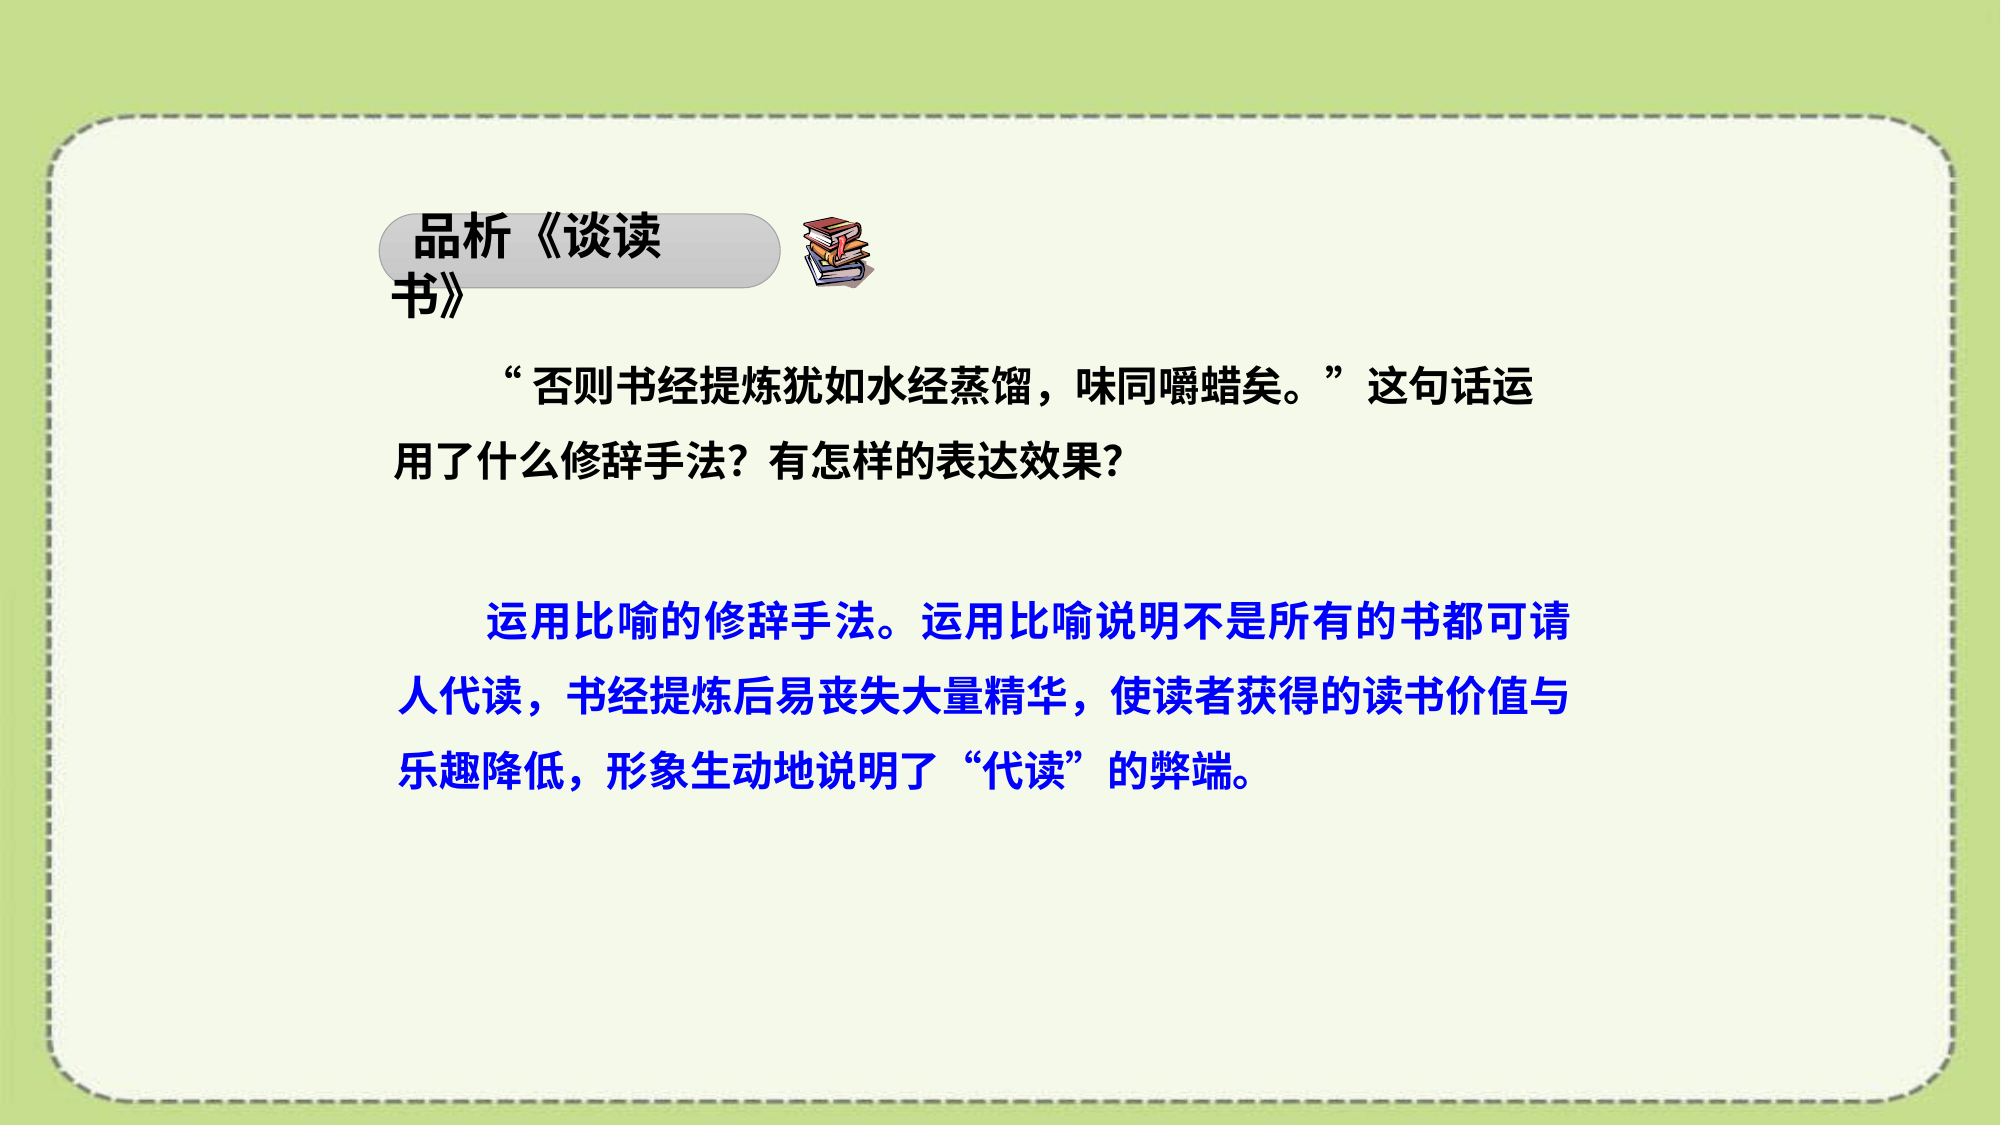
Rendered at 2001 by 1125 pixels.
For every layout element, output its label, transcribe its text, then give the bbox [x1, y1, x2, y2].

picture [0, 0, 2001, 1125]
text_box 运用比喻的修辞手法。运用比喻说明不是所有的书都可请人代读，书经提炼后易丧失大量精华，使读者获得的读书价值与乐趣降低，形象生动地说明了“代读”的弊端。 [383, 562, 1586, 803]
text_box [374, 196, 875, 289]
text_box “否则书经提炼犹如水经蒸馏，味同嚼蜡矣。”这句话运用了什么修辞手法？有怎样的表达效果？ [378, 327, 1578, 493]
